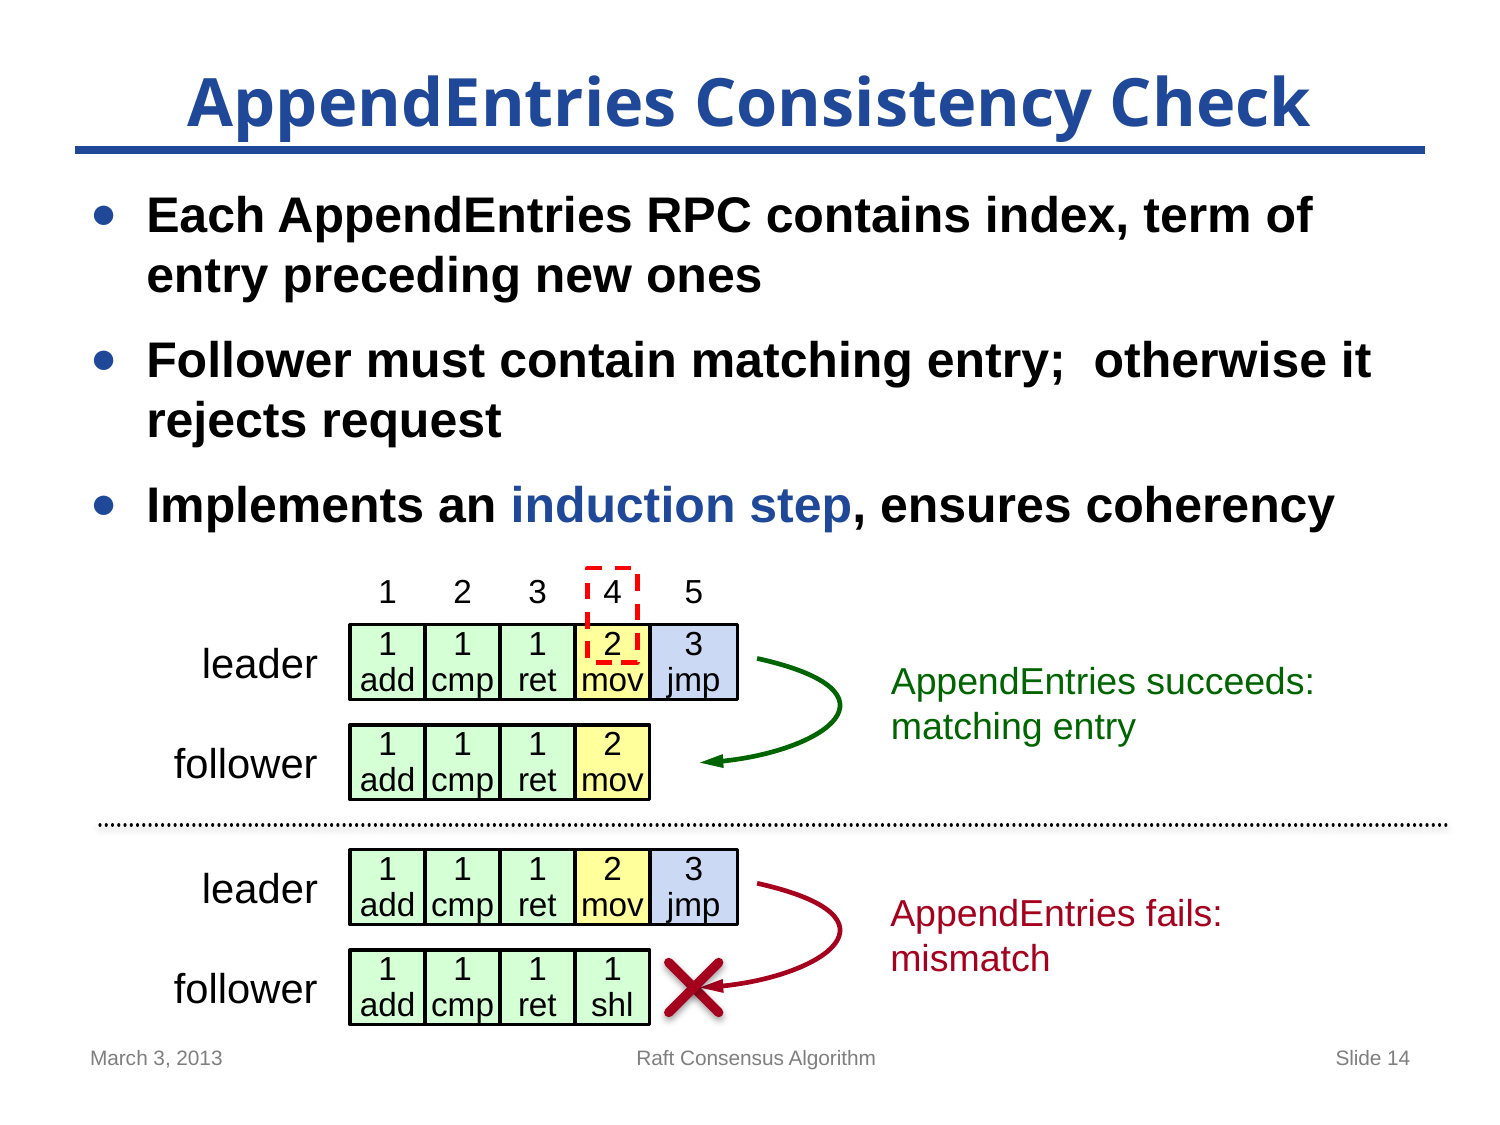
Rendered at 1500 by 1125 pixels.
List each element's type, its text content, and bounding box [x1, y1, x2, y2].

text_box [699, 656, 842, 768]
slide_number Slide 14 [1074, 1037, 1425, 1103]
text_box 3 jmp [651, 623, 740, 702]
list Each AppendEntries RPC contains index, term of entry preceding new ones Follower must contain matching entry; otherwise it rejects request Implements an induction step, ensures coherency [75, 174, 1425, 575]
text_box 1 ret [498, 623, 573, 702]
text_box 1 add [348, 948, 423, 1027]
text_box 1 add [348, 848, 423, 927]
text_box 1 cmp [423, 948, 498, 1027]
text_box 1 ret [498, 723, 573, 802]
text_box 1 cmp [423, 723, 498, 802]
text_box 2 mov [573, 623, 652, 702]
text_box 1 cmp [423, 848, 498, 927]
text_box leader [201, 637, 319, 688]
text_box 1 cmp [423, 623, 498, 702]
text_box follower [173, 962, 318, 1013]
text_box [716, 881, 842, 989]
text_box 1 ret [498, 948, 573, 1027]
text_box 1 add [348, 723, 423, 802]
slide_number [75, 1037, 425, 1103]
text_box [585, 566, 640, 665]
footer Raft Consensus Algorithm [474, 1037, 1038, 1103]
text_box 1 ret [498, 848, 573, 927]
text_box 1 add [348, 623, 423, 702]
text_box 2 mov [573, 723, 652, 802]
text_box 3 jmp [651, 848, 740, 927]
text_box 1 [349, 562, 424, 618]
text_box 4 [574, 562, 649, 618]
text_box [668, 962, 719, 1013]
text_box AppendEntries succeeds: matching entry [876, 649, 1331, 755]
text_box leader [201, 862, 319, 913]
text_box follower [173, 737, 318, 788]
title AppendEntries Consistency Check [75, 50, 1425, 150]
text_box 1 shl [573, 948, 652, 1027]
text_box 3 [499, 562, 574, 618]
text_box 5 [649, 562, 738, 618]
text_box 2 mov [573, 848, 652, 927]
text_box AppendEntries fails: mismatch [875, 881, 1239, 987]
text_box 2 [424, 562, 499, 618]
